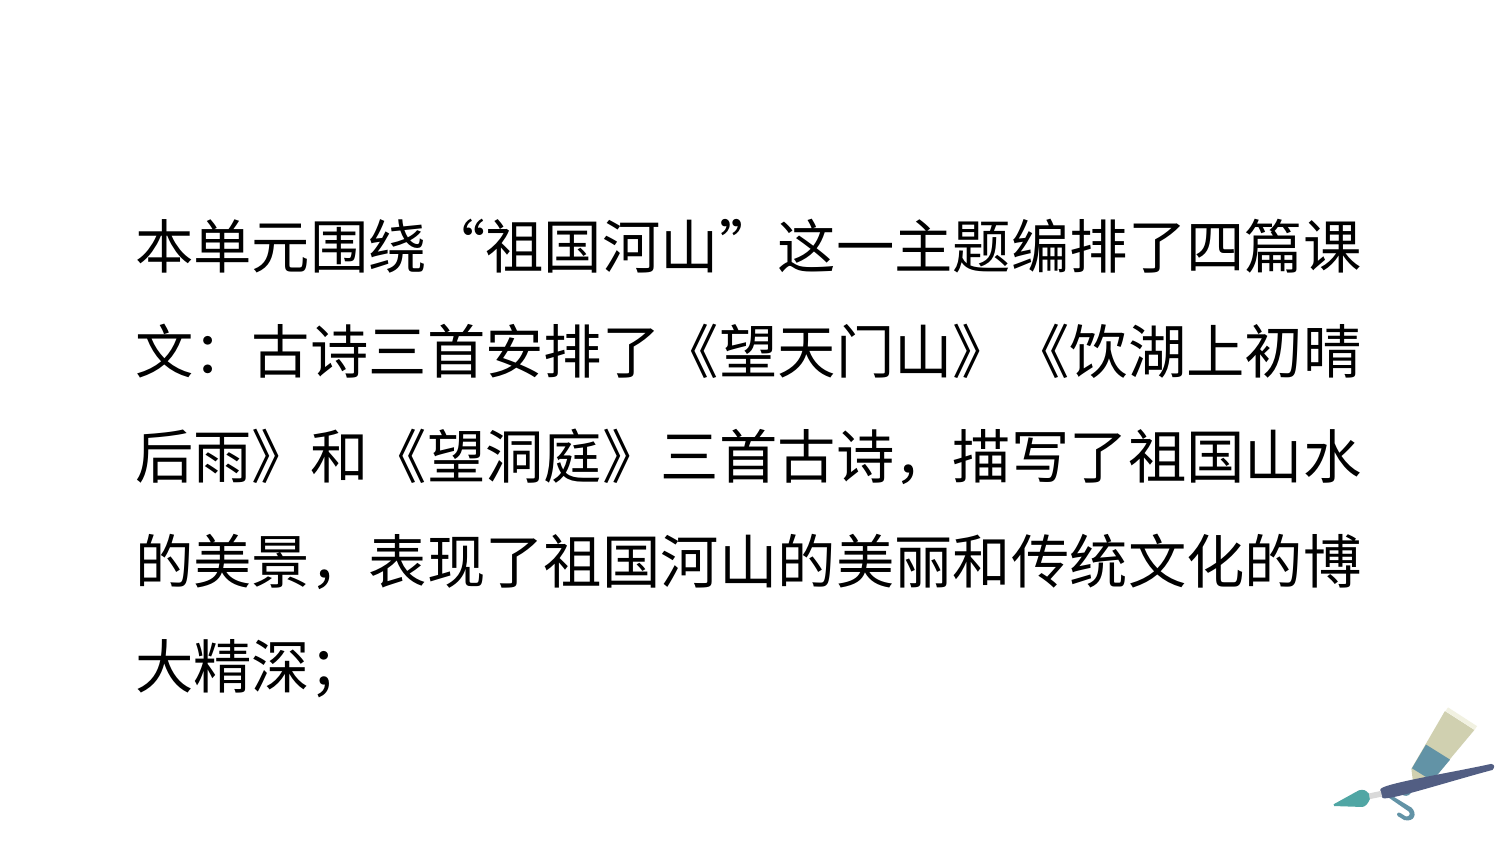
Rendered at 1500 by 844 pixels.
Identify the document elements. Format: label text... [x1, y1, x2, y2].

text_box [1358, 708, 1481, 844]
text_box 本单元围绕“祖国河山”这一主题编排了四篇课文：古诗三首安排了《望天门山》《饮湖上初晴后雨》和《望洞庭》三首古诗，描写了祖国山水的美景，表现了祖国河山的美丽和传统文化的博大精深； [74, 168, 1377, 708]
